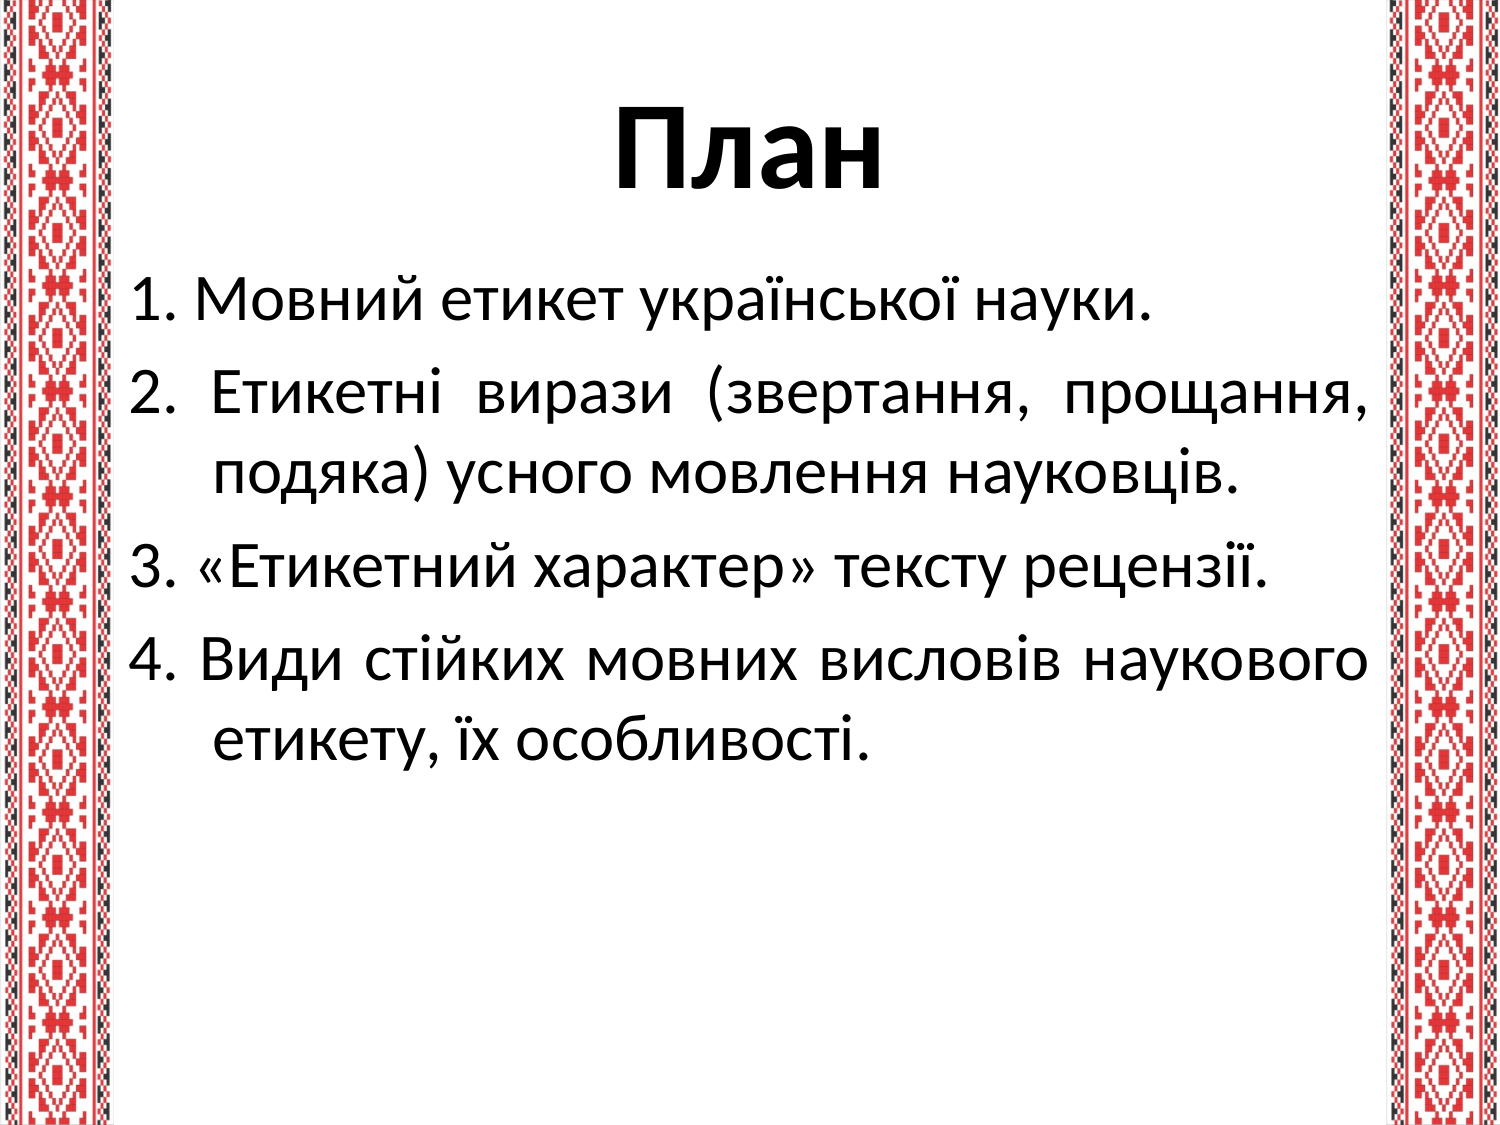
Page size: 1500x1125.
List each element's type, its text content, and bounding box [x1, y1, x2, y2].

picture [880, 1, 1500, 1124]
list 1. Мовний етикет української науки. 2. Етикетні вирази (звертання, прощання, подяка) усного мовлення науковців. 3. «Етикетний характер» тексту рецензії. 4. Види стійких мовних висловів наукового етикету, їх особливості. [114, 246, 1386, 1005]
picture [0, 1, 620, 1124]
title План [114, 45, 1386, 233]
